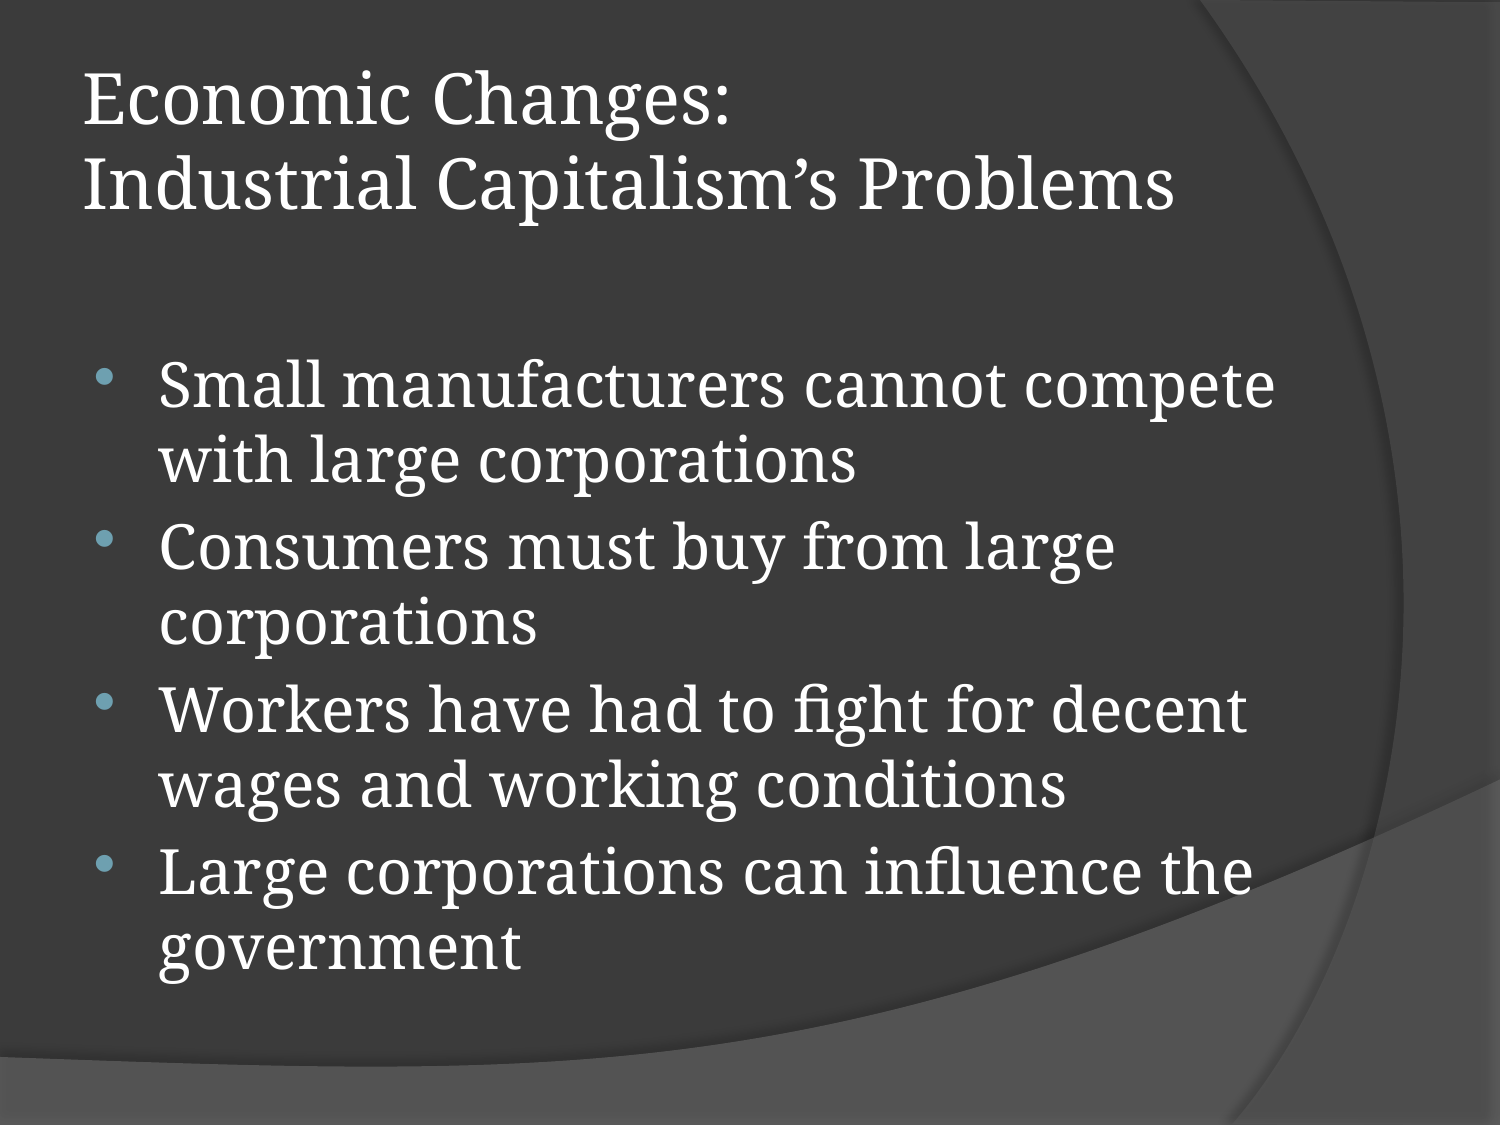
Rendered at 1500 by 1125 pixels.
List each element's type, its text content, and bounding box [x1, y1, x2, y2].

title Economic Changes: Industrial Capitalism’s Problems [75, 45, 1350, 233]
list Small manufacturers cannot compete with large corporations Consumers must buy from large corporations Workers have had to fight for decent wages and working conditions Large corporations can influence the government [75, 337, 1300, 1080]
